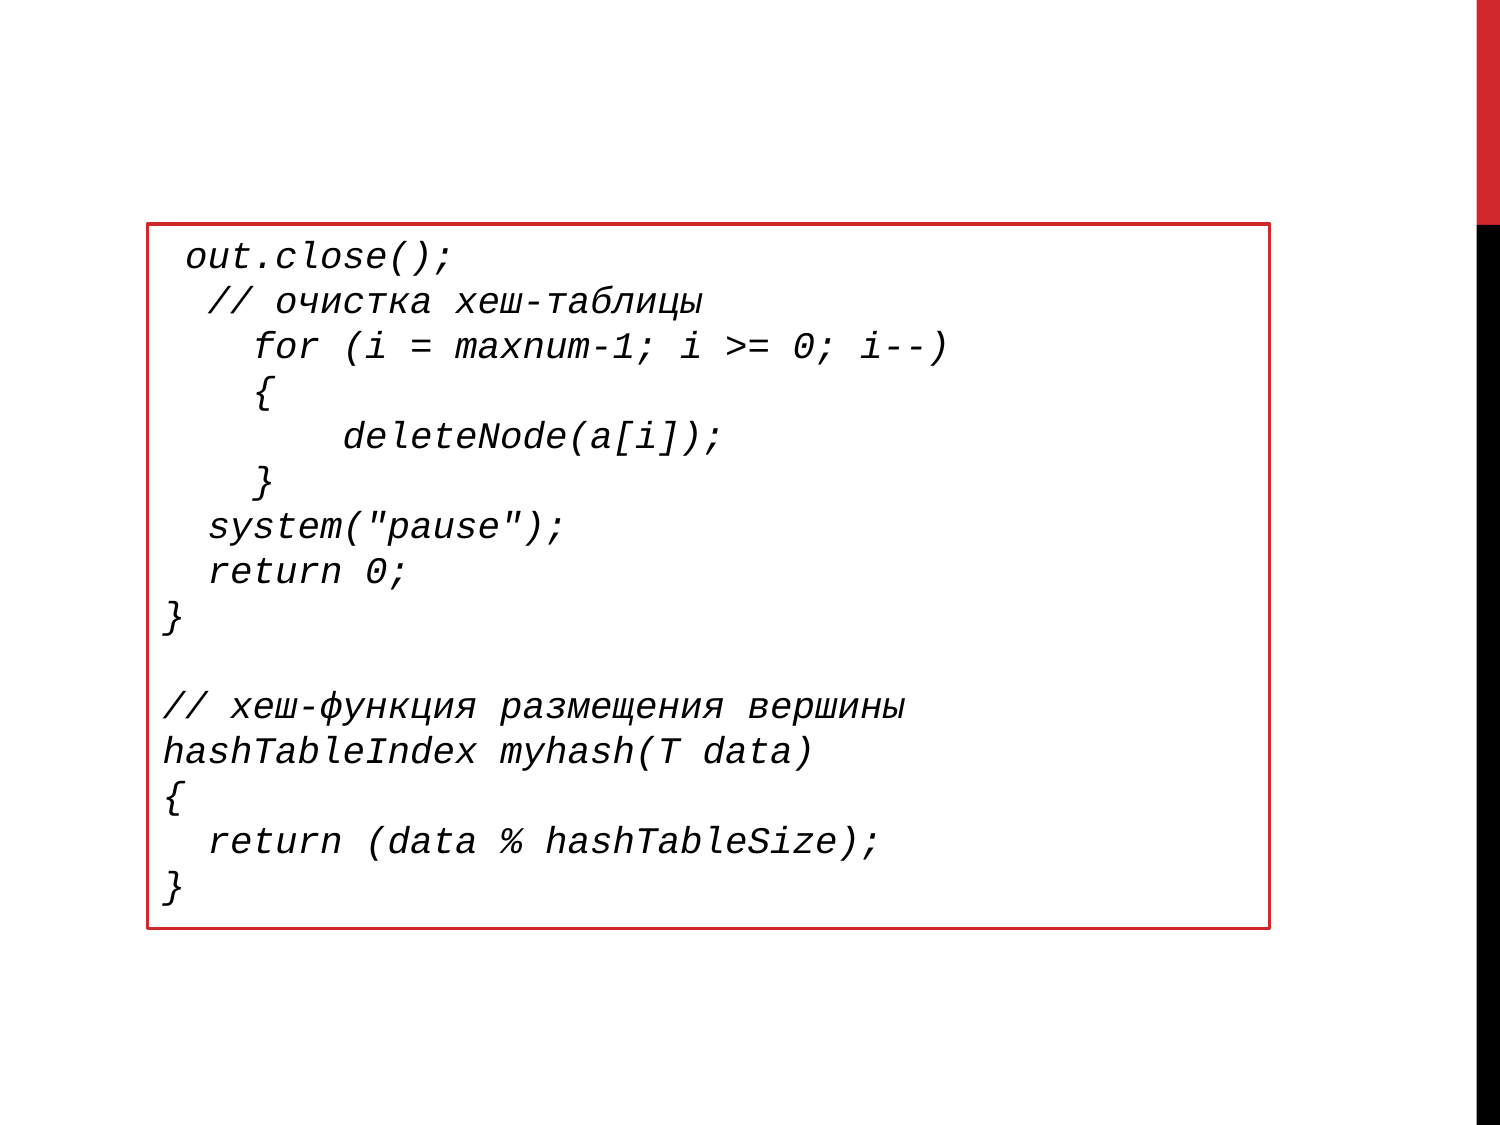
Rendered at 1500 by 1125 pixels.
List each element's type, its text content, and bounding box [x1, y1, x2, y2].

text_box out.close(); // очистка хеш-таблицы for (i = maxnum-1; i >= 0; i--) { deleteNode(a[i]); } system("pause"); return 0; } // хеш-функция размещения вершины hashTableIndex myhash(T data) { return (data % hashTableSize); } [147, 224, 1270, 929]
